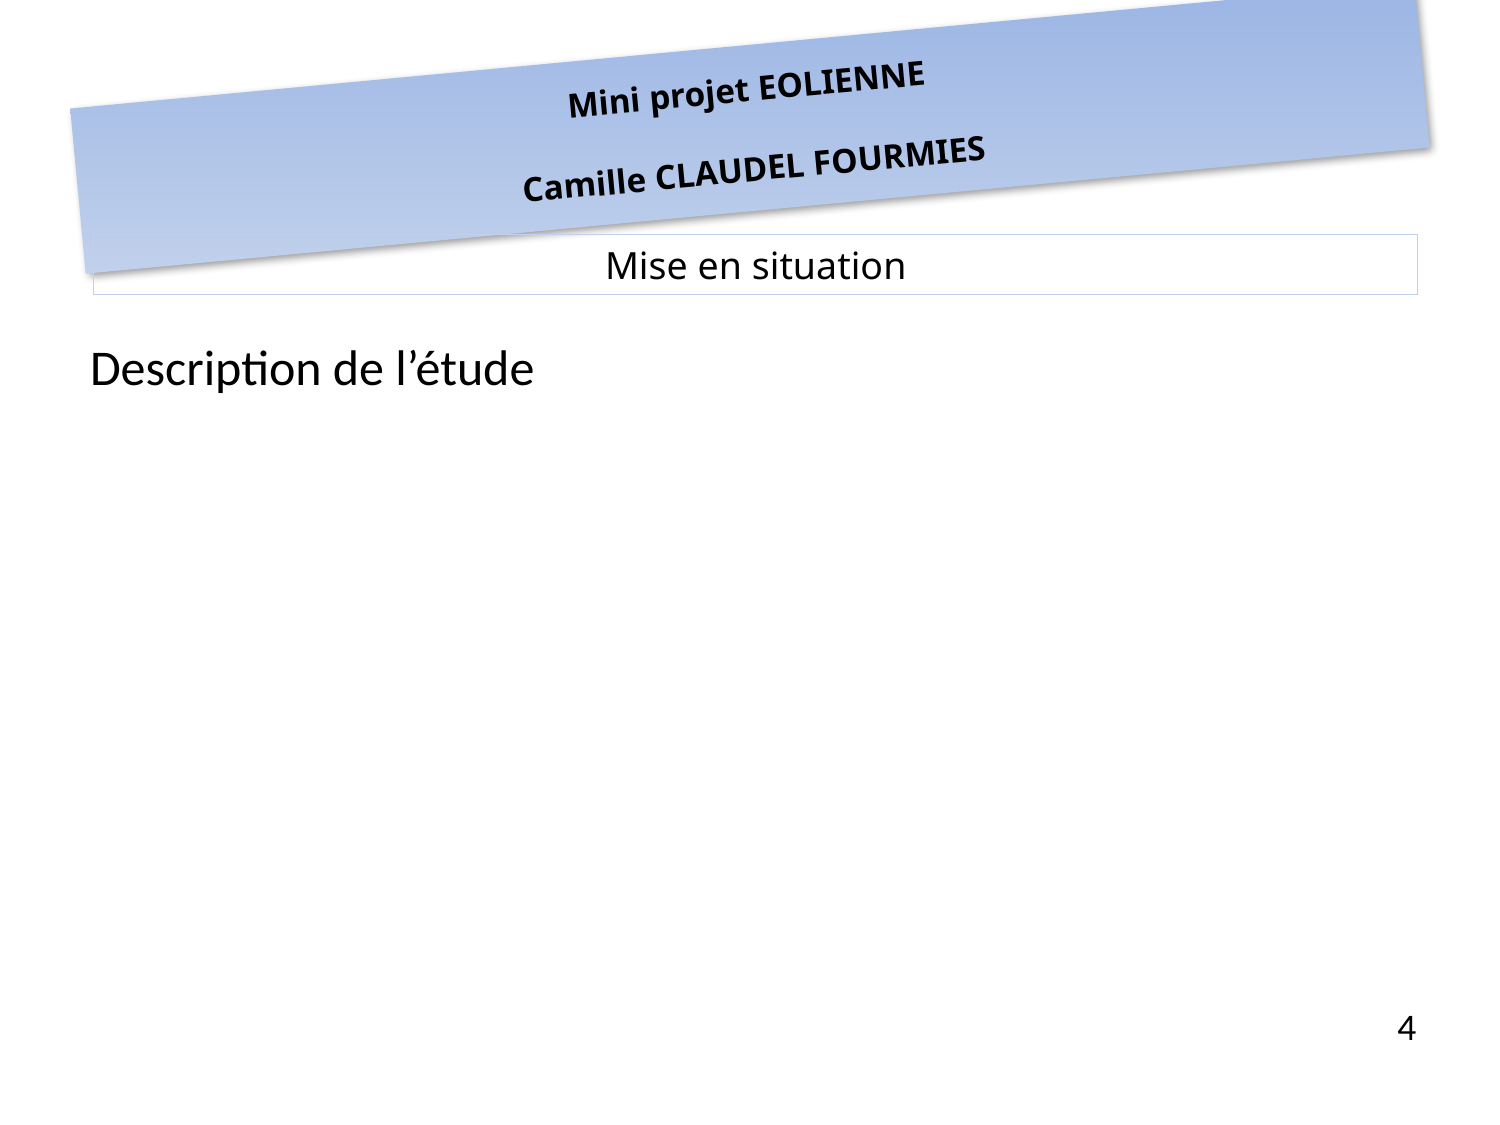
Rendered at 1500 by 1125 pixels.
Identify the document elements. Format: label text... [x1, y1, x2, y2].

list Description de l’étude [75, 328, 1425, 938]
text_box 4 [1382, 996, 1454, 1056]
text_box Mise en situation [93, 234, 1418, 295]
title Mini projet EOLIENNE Camille CLAUDEL FOURMIES [70, 0, 1430, 274]
